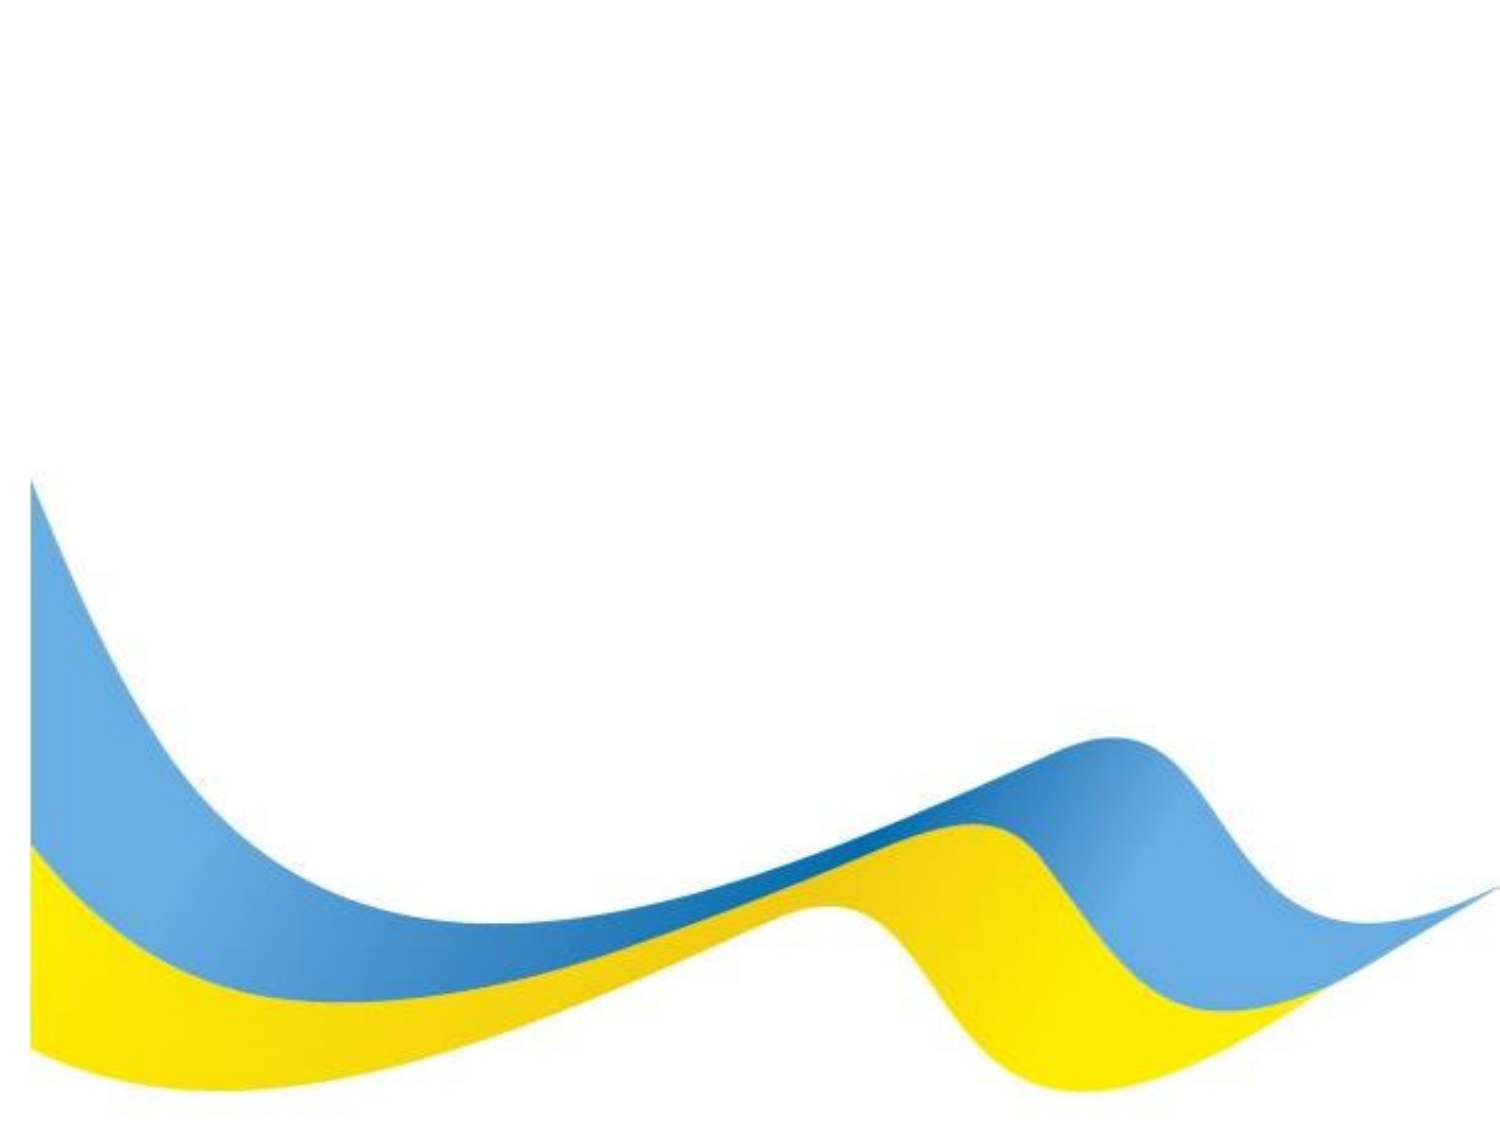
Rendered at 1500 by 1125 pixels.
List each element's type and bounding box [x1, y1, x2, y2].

text_box [29, 470, 1500, 1115]
